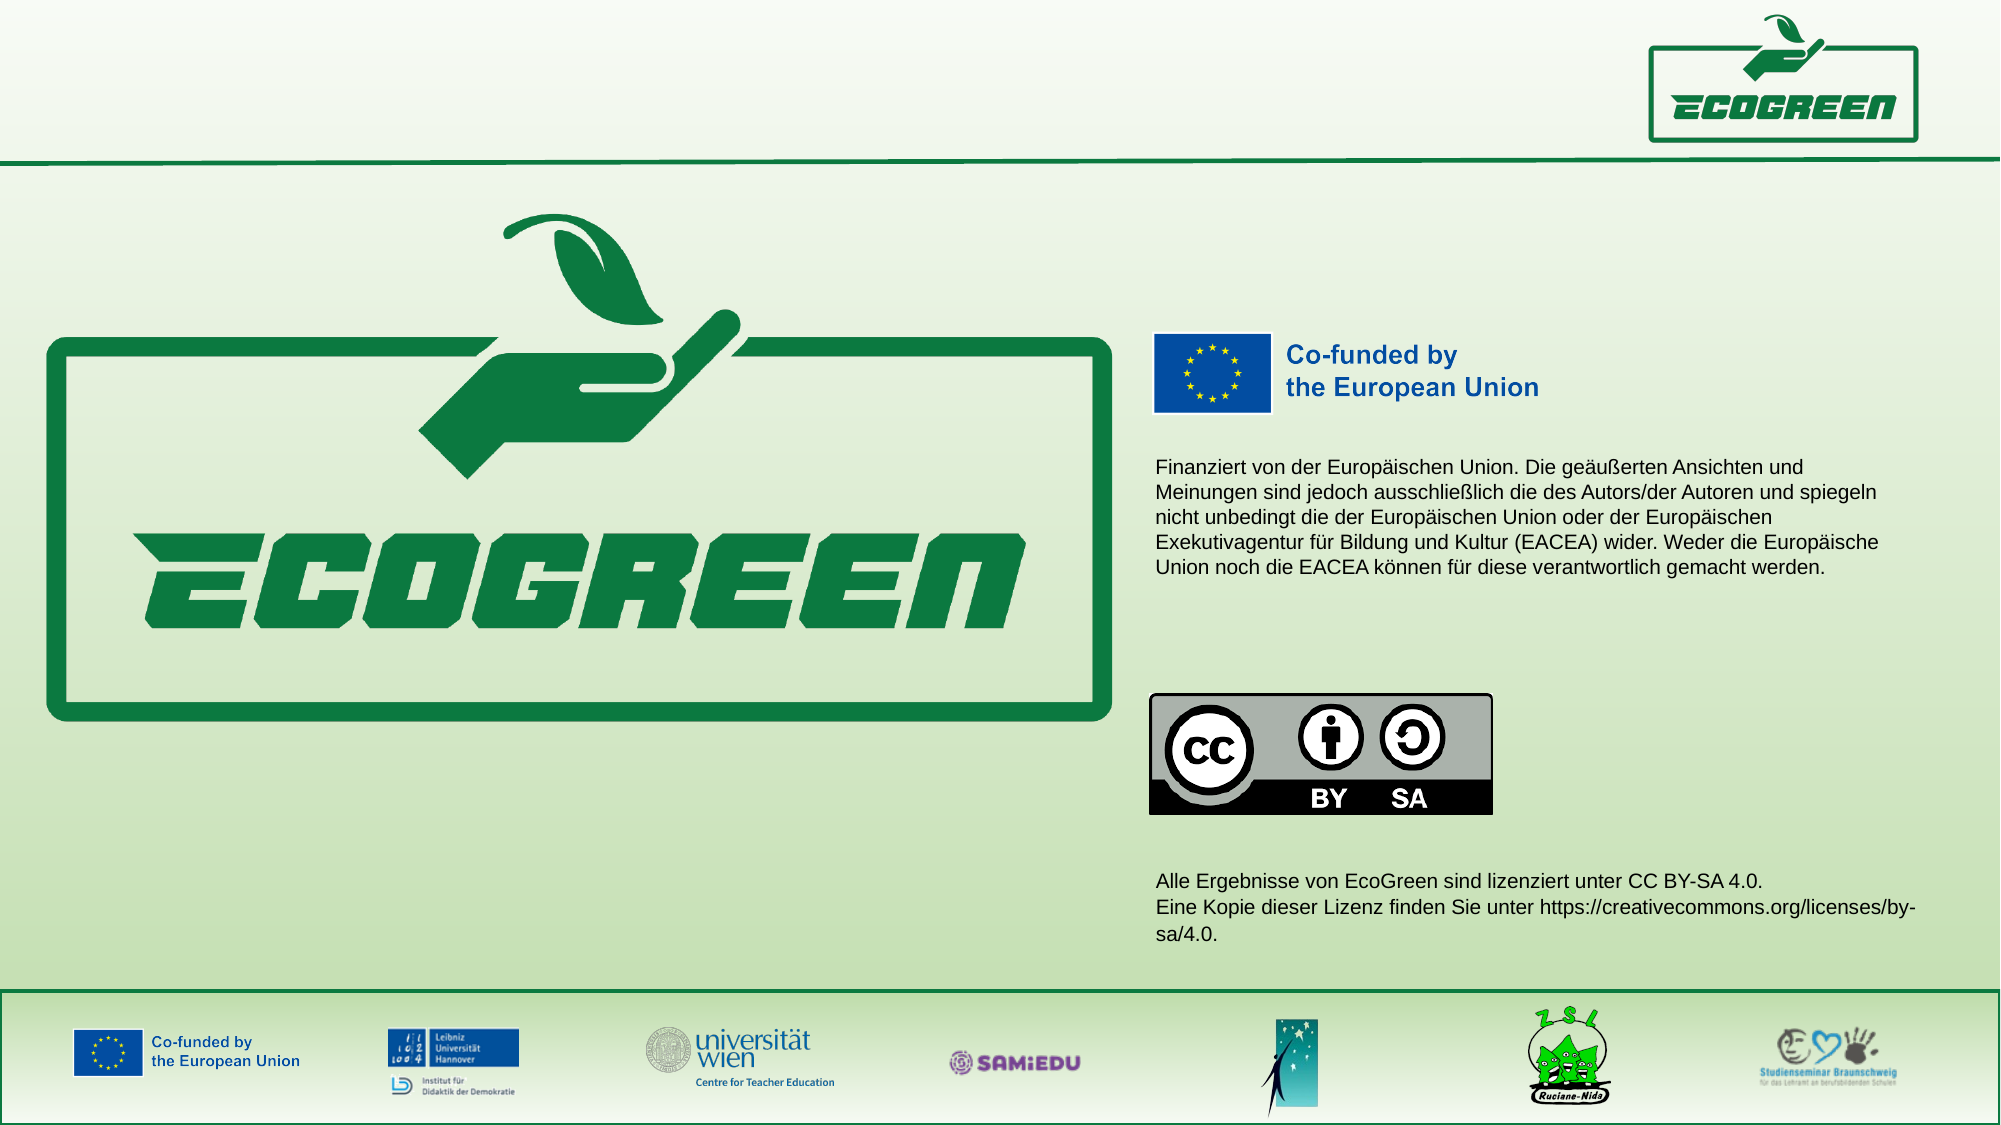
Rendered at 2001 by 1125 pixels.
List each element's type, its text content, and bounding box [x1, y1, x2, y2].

text_box Finanziert von der Europäischen Union. Die geäußerten Ansichten und Meinungen sind jedoch ausschließlich die des Autors/der Autoren und spiegeln nicht unbedingt die der Europäischen Union oder der Europäischen Exekutivagentur für Bildung und Kultur (EACEA) wider. Weder die Europäische Union noch die EACEA können für diese verantwortlich gemacht werden. [1150, 446, 1906, 587]
picture [388, 1022, 519, 1103]
picture [1755, 1022, 1902, 1091]
picture [71, 1027, 317, 1079]
picture [1528, 1006, 1611, 1105]
picture [1639, 0, 1928, 157]
picture [8, 124, 1568, 815]
picture [1259, 1018, 1330, 1125]
picture [646, 1027, 834, 1086]
text_box [184, 587, 1815, 824]
text_box Alle Ergebnisse von EcoGreen sind lizenziert unter CC BY-SA 4.0. Eine Kopie dieser Lizenz finden Sie unter https://creativecommons.org/licenses/by-sa/4.0. [1140, 858, 1945, 941]
picture [945, 1047, 1087, 1079]
